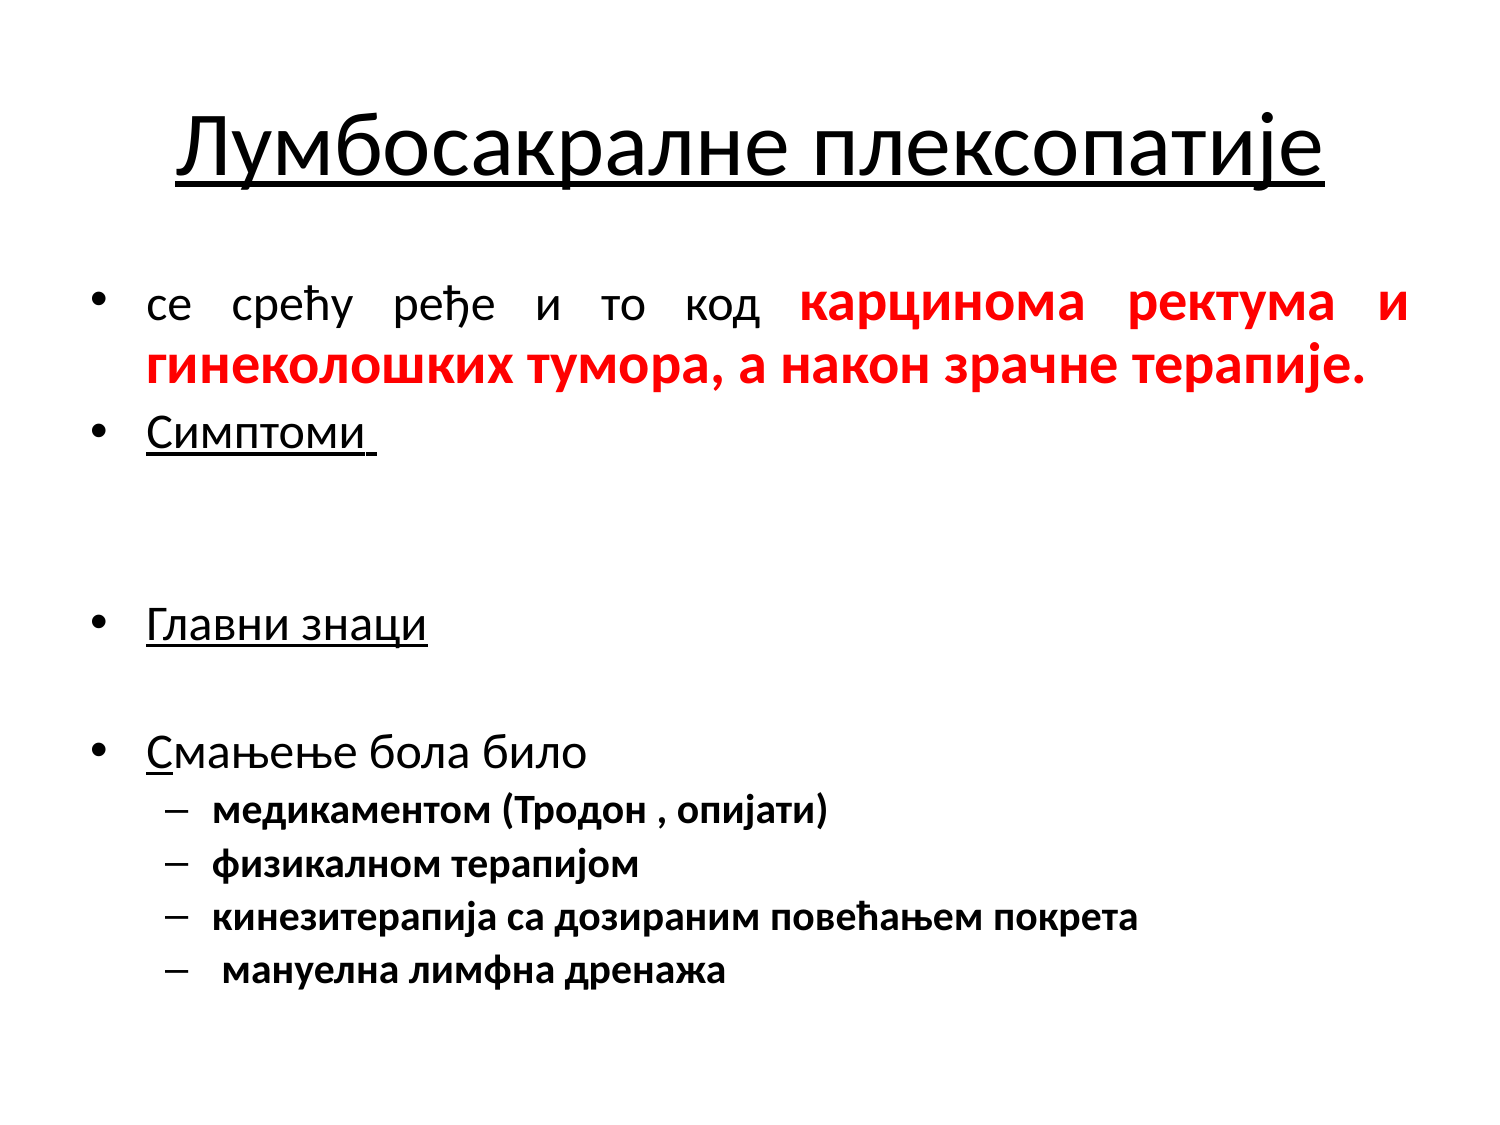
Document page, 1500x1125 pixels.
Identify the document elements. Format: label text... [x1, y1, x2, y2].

list се срећу ређе и то код карцинома ректума и гинеколошких тумора, а након зрачне терапије. Симптоми Главни знаци Смањење бола било медикаментом (Тродон , опијати) физикалном терапијом кинезитерапија са дозираним повећањем покрета мануелна лимфна дренажа [75, 262, 1425, 1067]
title Лумбосакралне плексопатије [75, 45, 1425, 233]
